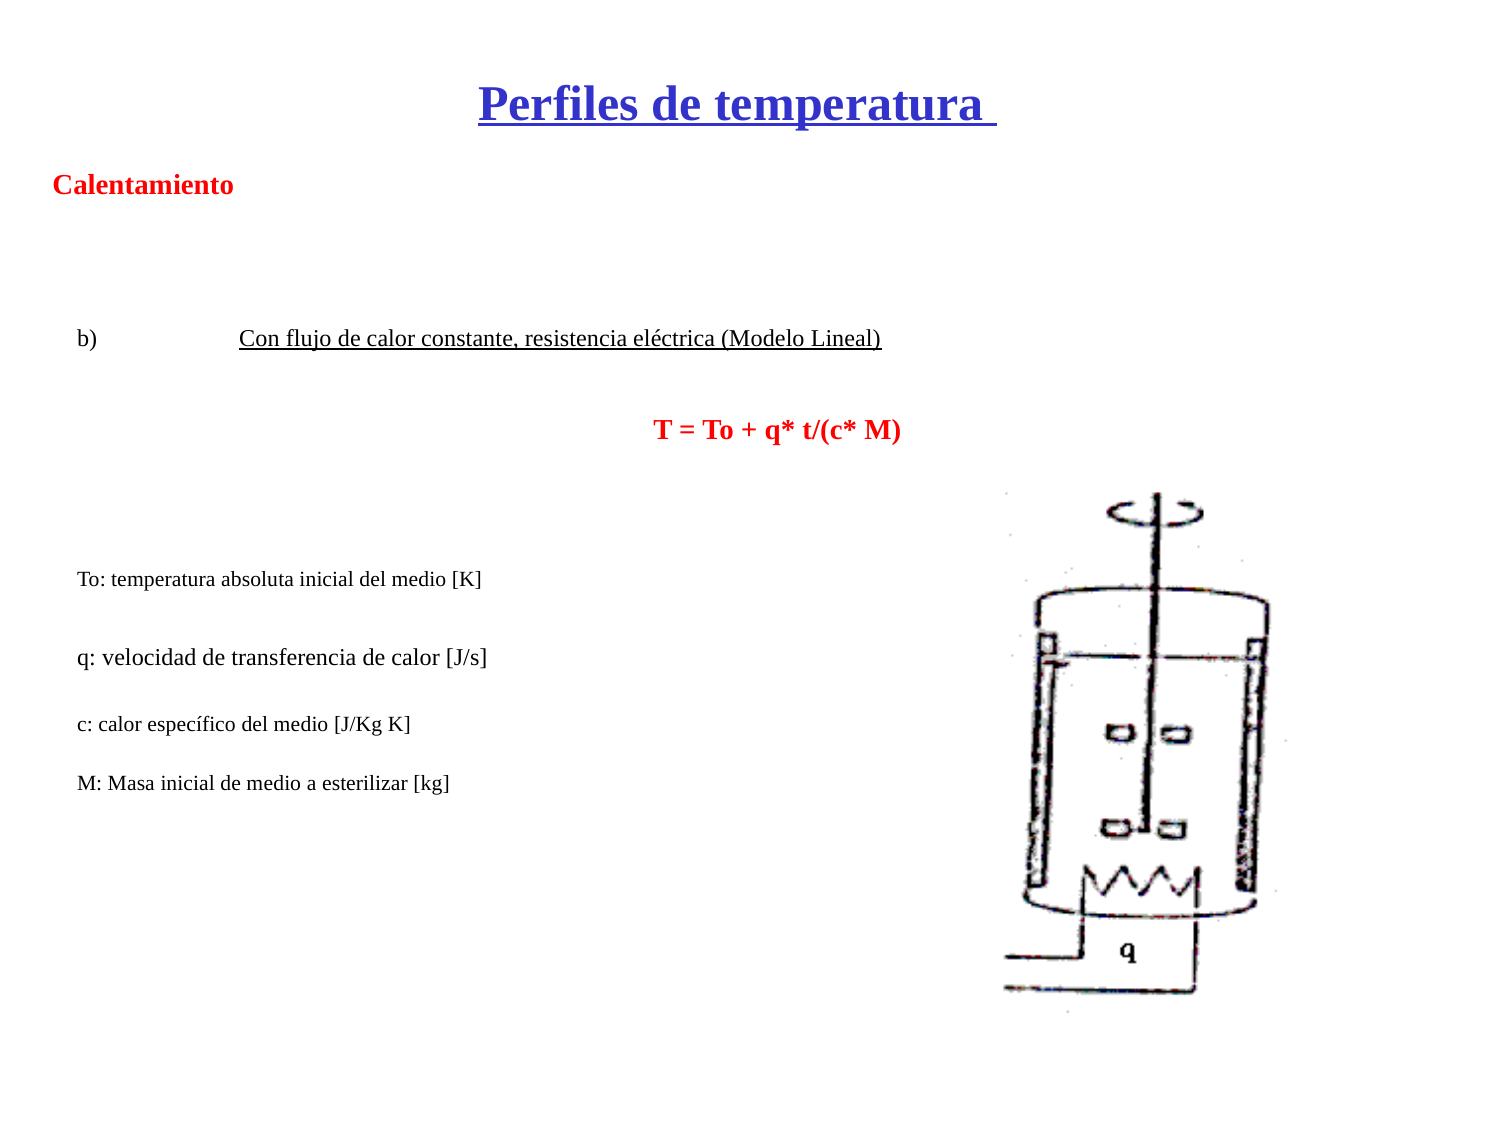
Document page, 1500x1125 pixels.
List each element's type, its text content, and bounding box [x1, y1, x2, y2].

list Perfiles de temperatura [99, 62, 1376, 124]
text_box b) Con flujo de calor constante, resistencia eléctrica (Modelo Lineal) T = To + q* t/(c* M) To: temperatura absoluta inicial del medio [K] q: velocidad de transferencia de calor [J/s] c: calor específico del medio [J/Kg K] M: Masa inicial de medio a esterilizar [kg] [62, 287, 1500, 797]
text_box Calentamiento [37, 124, 1463, 208]
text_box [998, 487, 1307, 1013]
